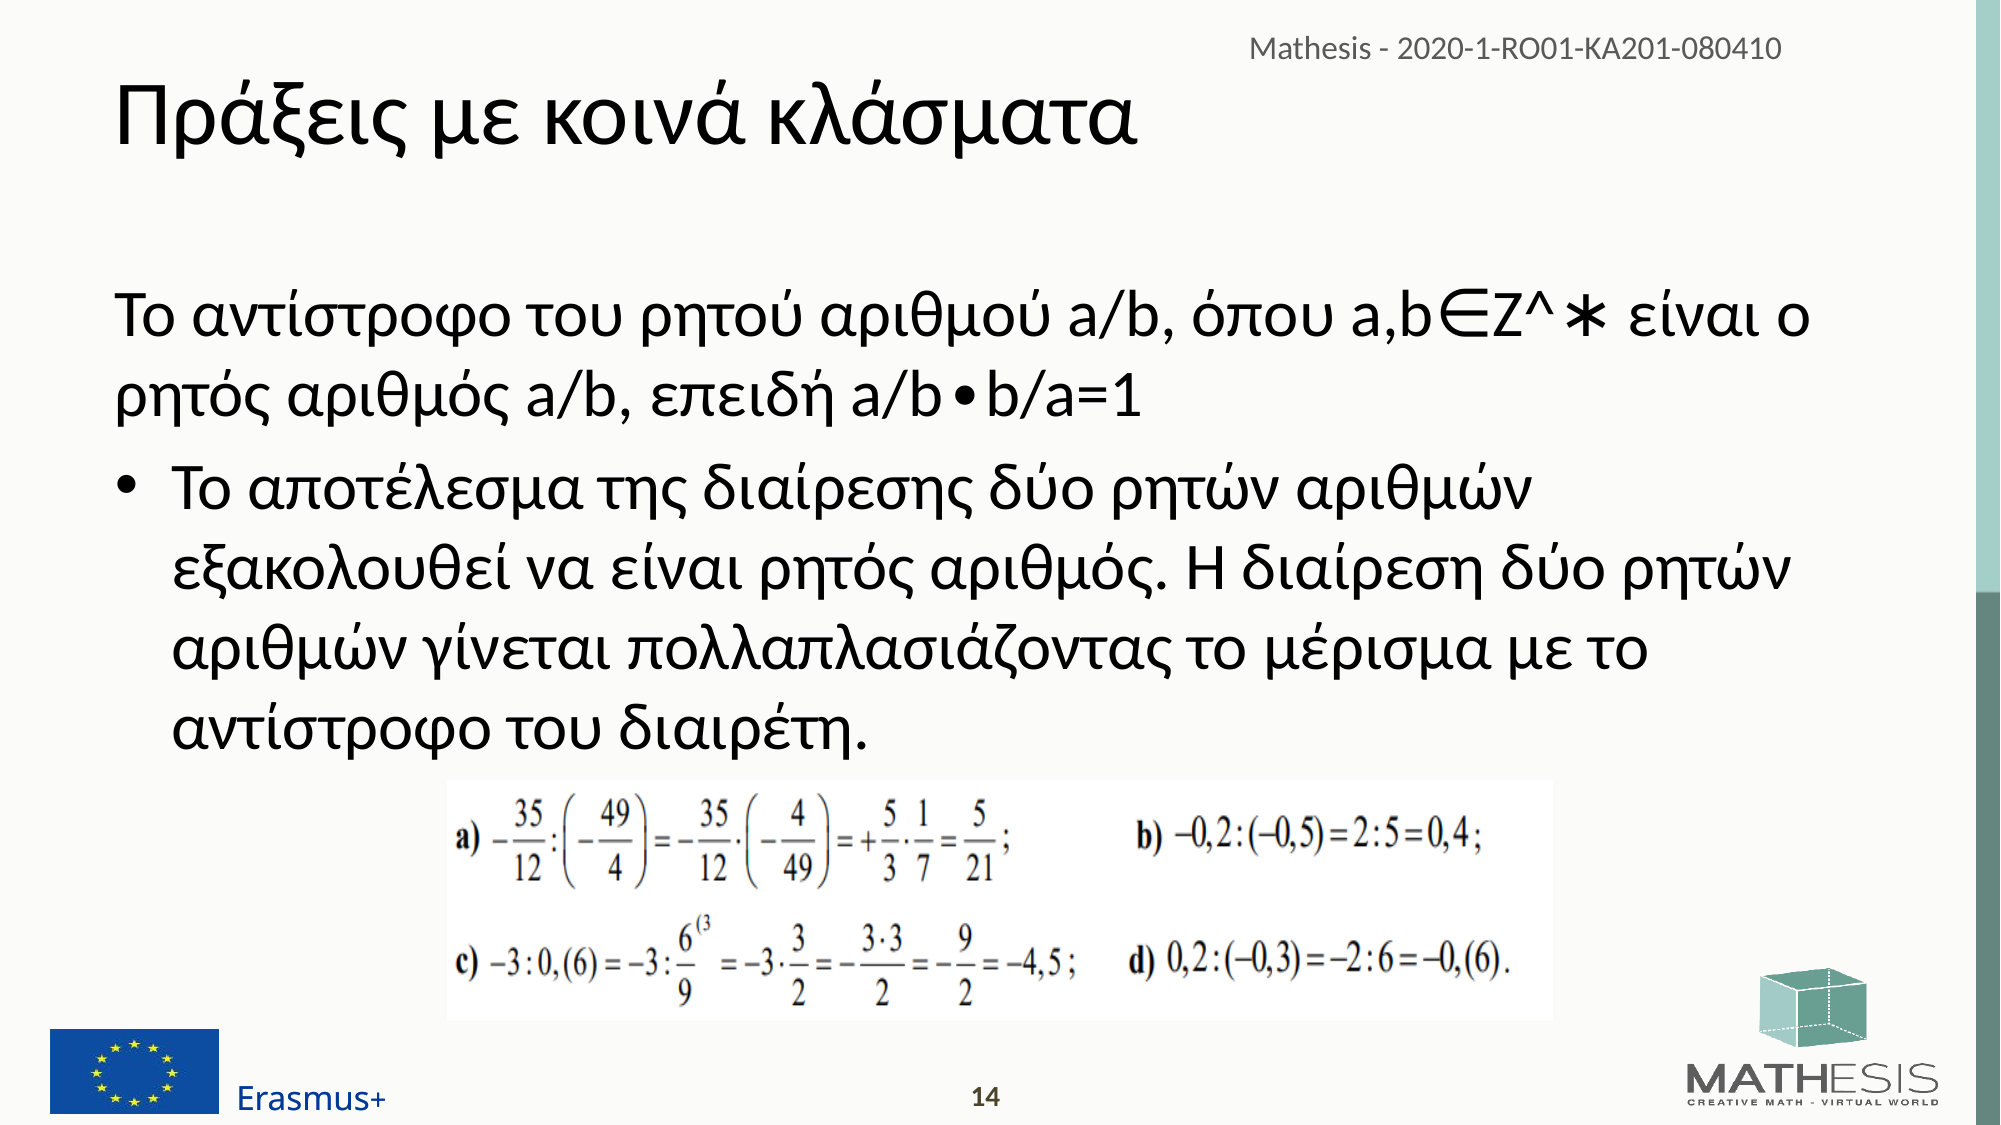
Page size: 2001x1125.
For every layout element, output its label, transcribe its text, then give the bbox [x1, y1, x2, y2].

list Το αντίστροφο του ρητού αριθμού a/b, όπου a,b∈Z^∗ είναι ο ρητός αριθμός a/b, επειδή a/b∙b/a=1 Το αποτέλεσμα της διαίρεσης δύο ρητών αριθμών εξακολουθεί να είναι ρητός αριθμός. Η διαίρεση δύο ρητών αριθμών γίνεται πολλαπλασιάζοντας το μέρισμα με το αντίστροφο του διαιρέτη. [99, 262, 1900, 1005]
title Πράξεις με κοινά κλάσματα [99, 45, 1900, 233]
picture [50, 1029, 219, 1114]
picture [446, 780, 1554, 1021]
